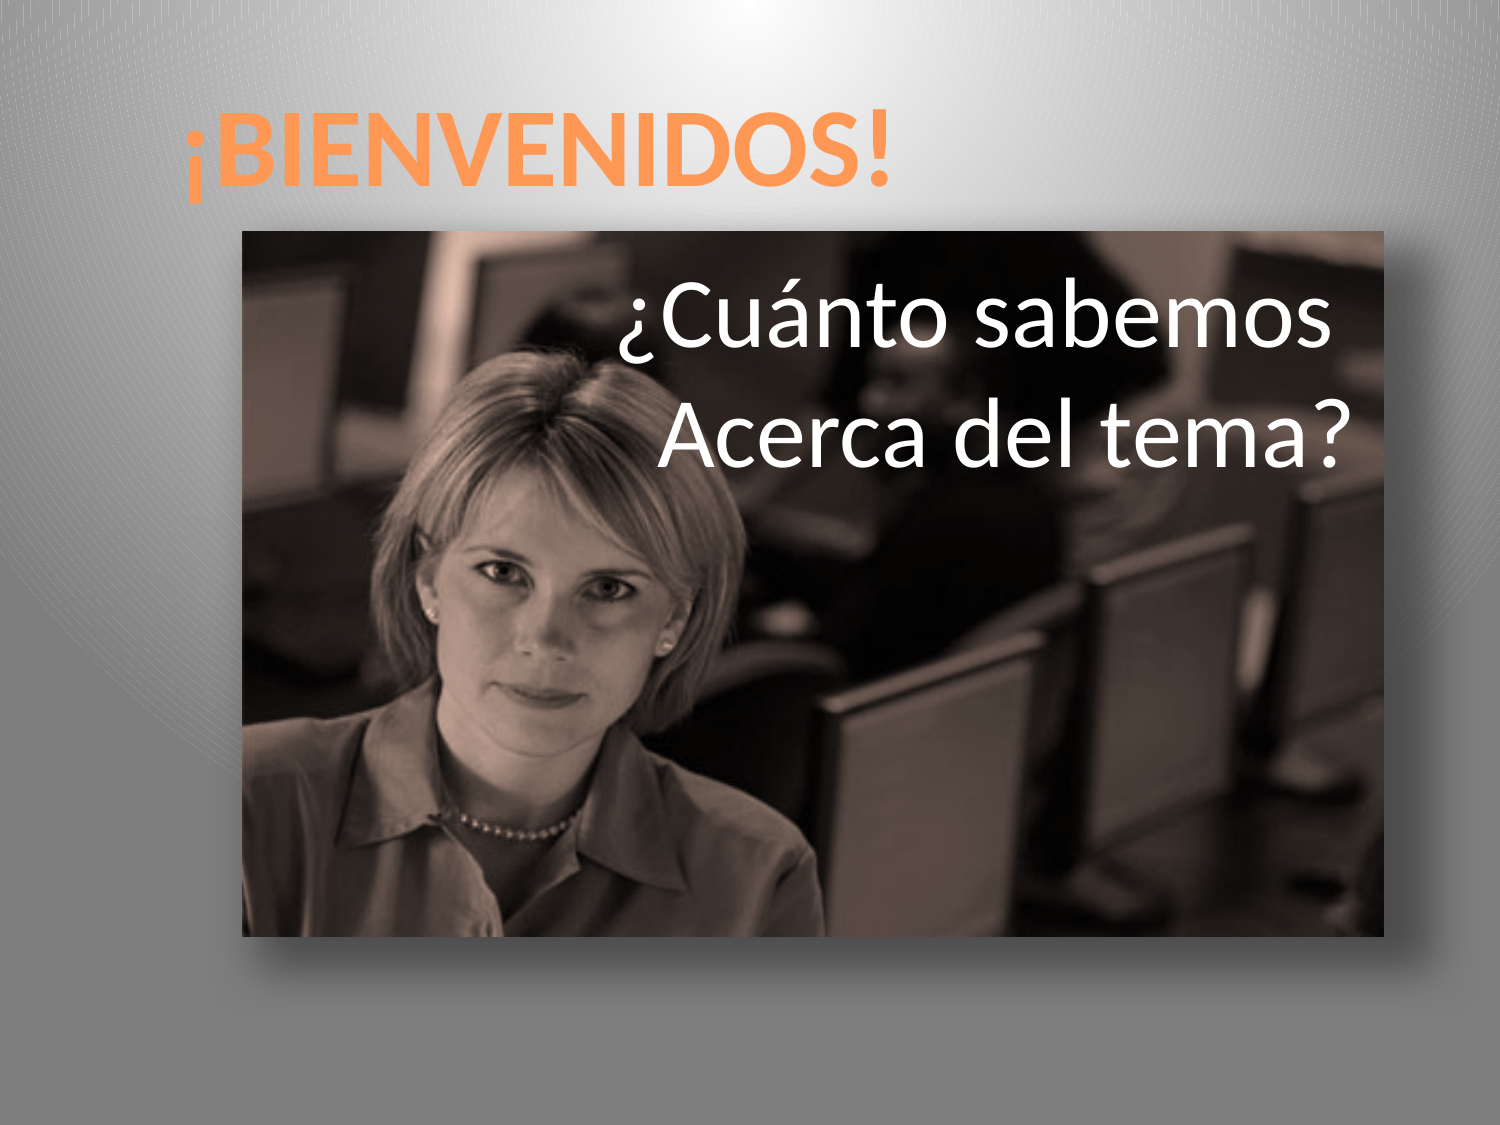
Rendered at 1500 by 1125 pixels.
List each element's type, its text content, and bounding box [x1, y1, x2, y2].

text_box ¡BIENVENIDOS! [162, 66, 915, 217]
picture [241, 231, 1384, 937]
